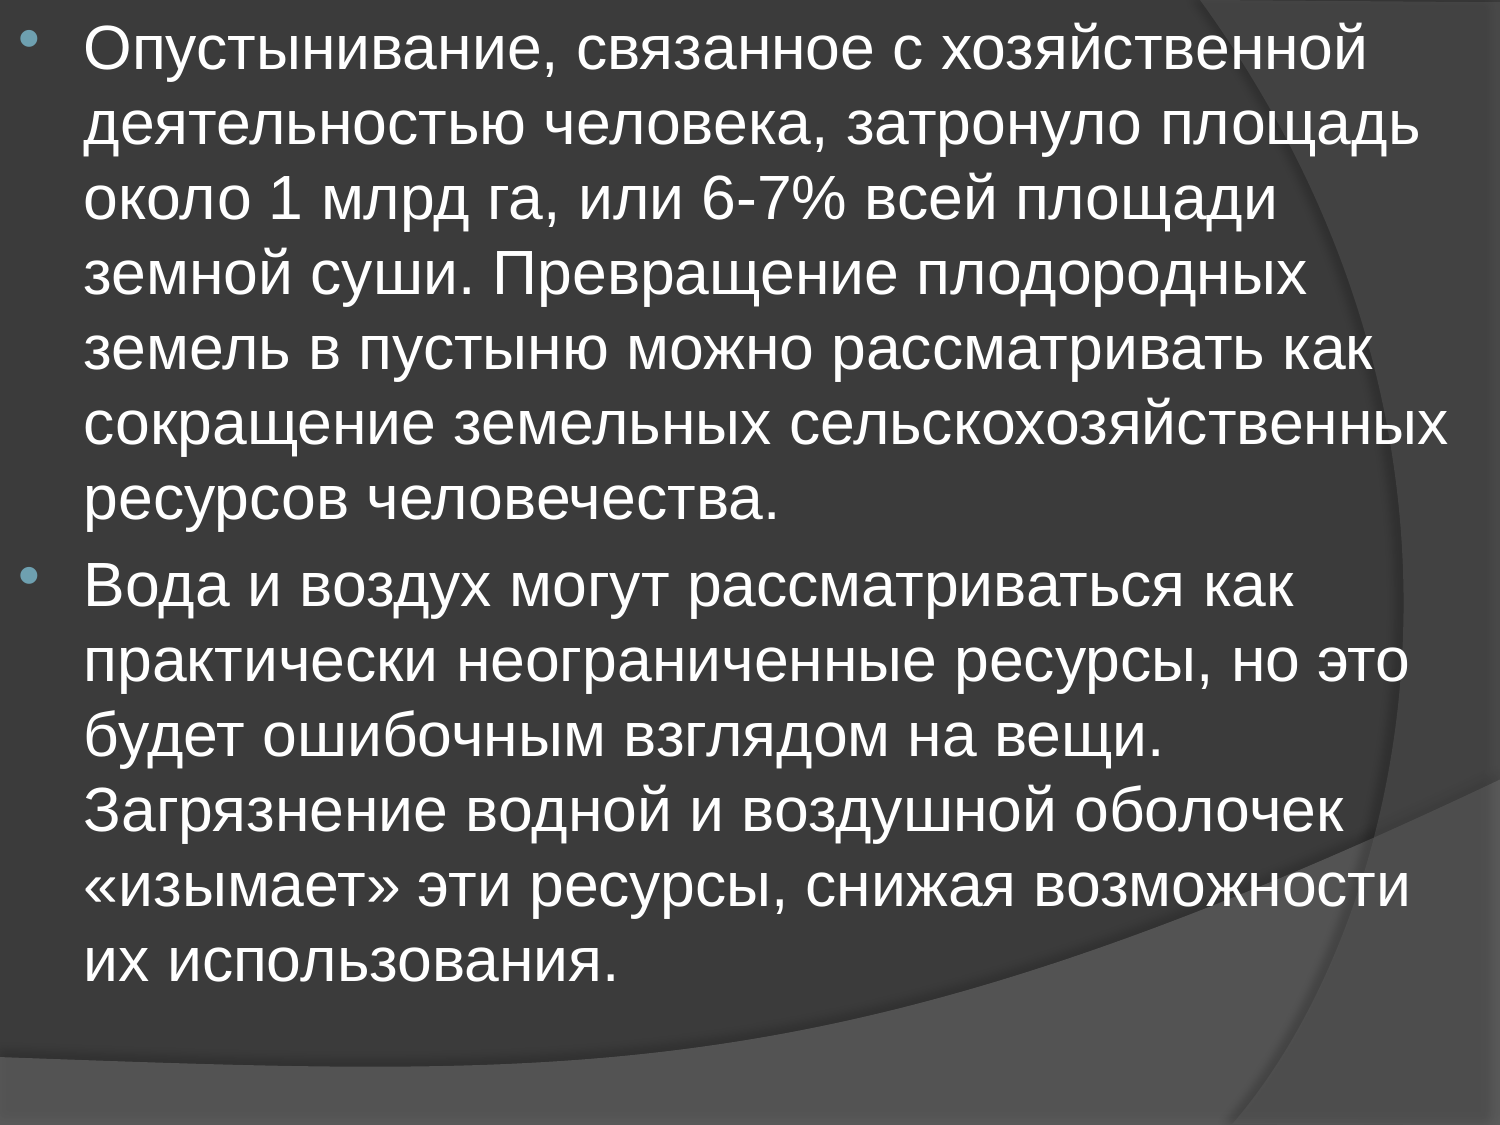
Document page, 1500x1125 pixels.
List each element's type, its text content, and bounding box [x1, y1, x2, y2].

list Опустынивание, связанное с хозяйственной деятельностью человека, затронуло площадь около 1 млрд га, или 6-7% всей площади земной суши. Превращение плодородных земель в пустыню можно рассматривать как сокращение земельных сельскохозяйственных ресурсов человечества. Вода и воздух могут рассматриваться как практически неограниченные ресурсы, но это будет ошибочным взглядом на вещи. Загрязнение водной и воздушной оболочек «изымает» эти ресурсы, снижая возможности их использования. [0, 0, 1500, 1125]
